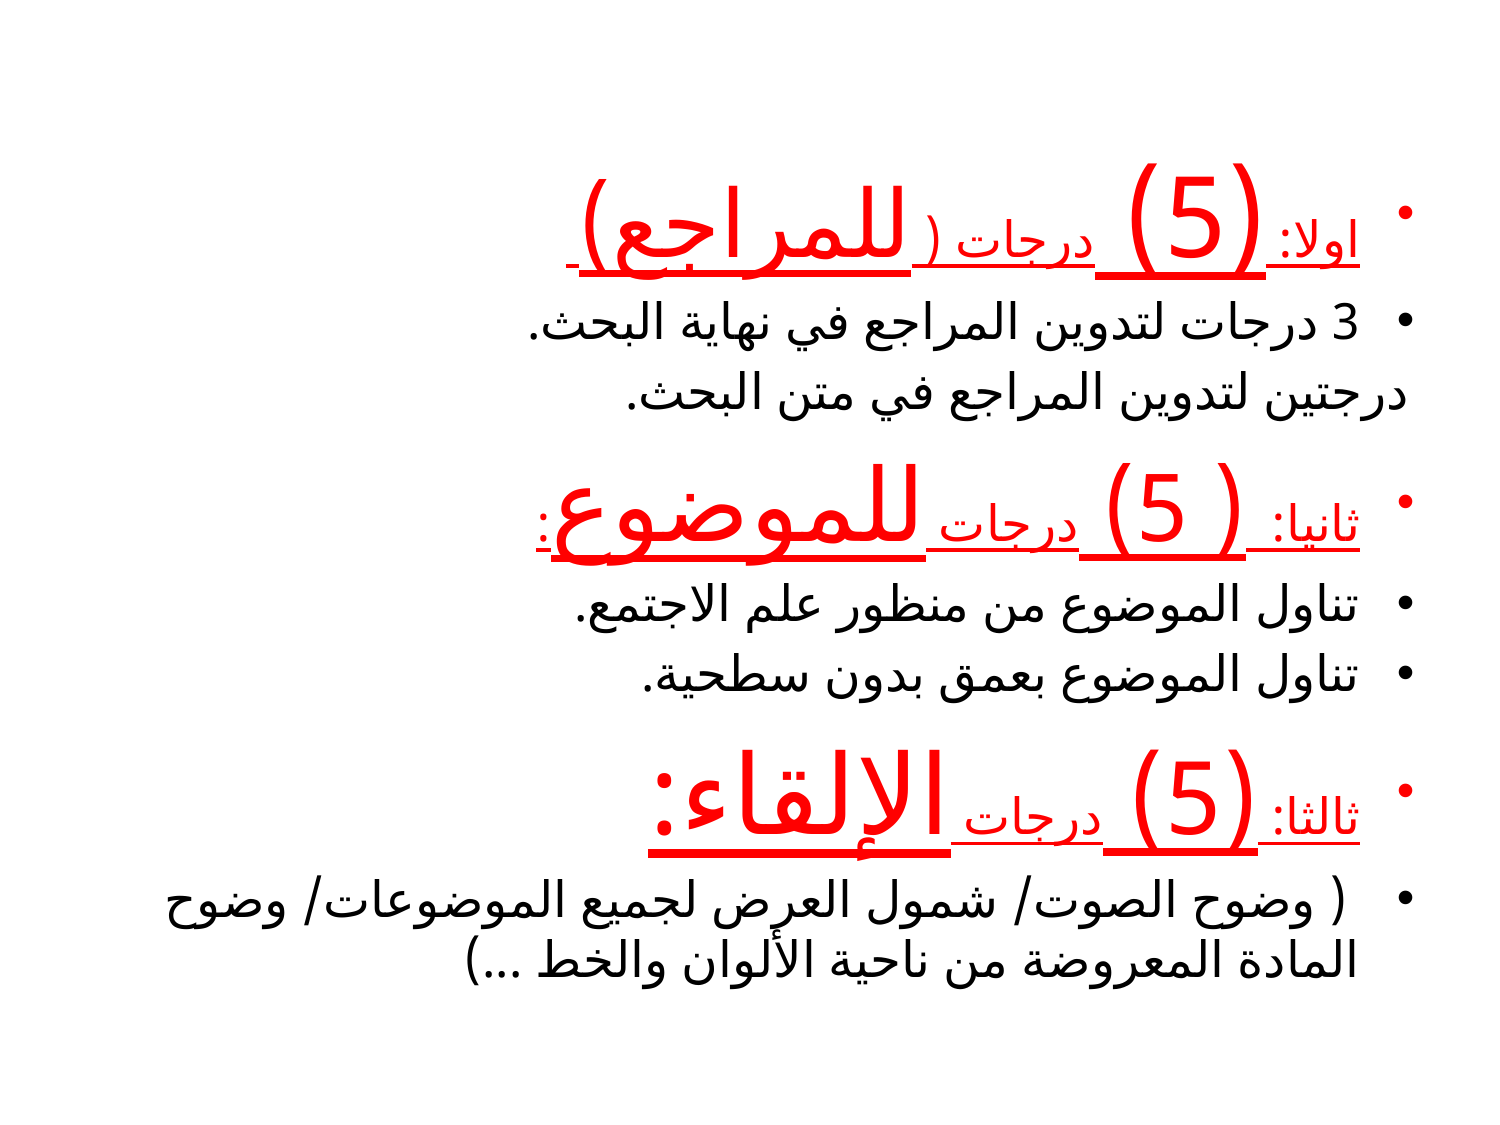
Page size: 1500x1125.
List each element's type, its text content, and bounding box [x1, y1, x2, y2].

list اولا: (5) درجات ( للمراجع) 3 درجات لتدوين المراجع في نهاية البحث. درجتين لتدوين المراجع في متن البحث. ثانيا: ( 5) درجات للموضوع: تناول الموضوع من منظور علم الاجتمع. تناول الموضوع بعمق بدون سطحية. ثالثا: (5) درجات الإلقاء: ( وضوح الصوت/ شمول العرض لجميع الموضوعات/ وضوح المادة المعروضة من ناحية الألوان والخط ...) [75, 137, 1425, 1005]
